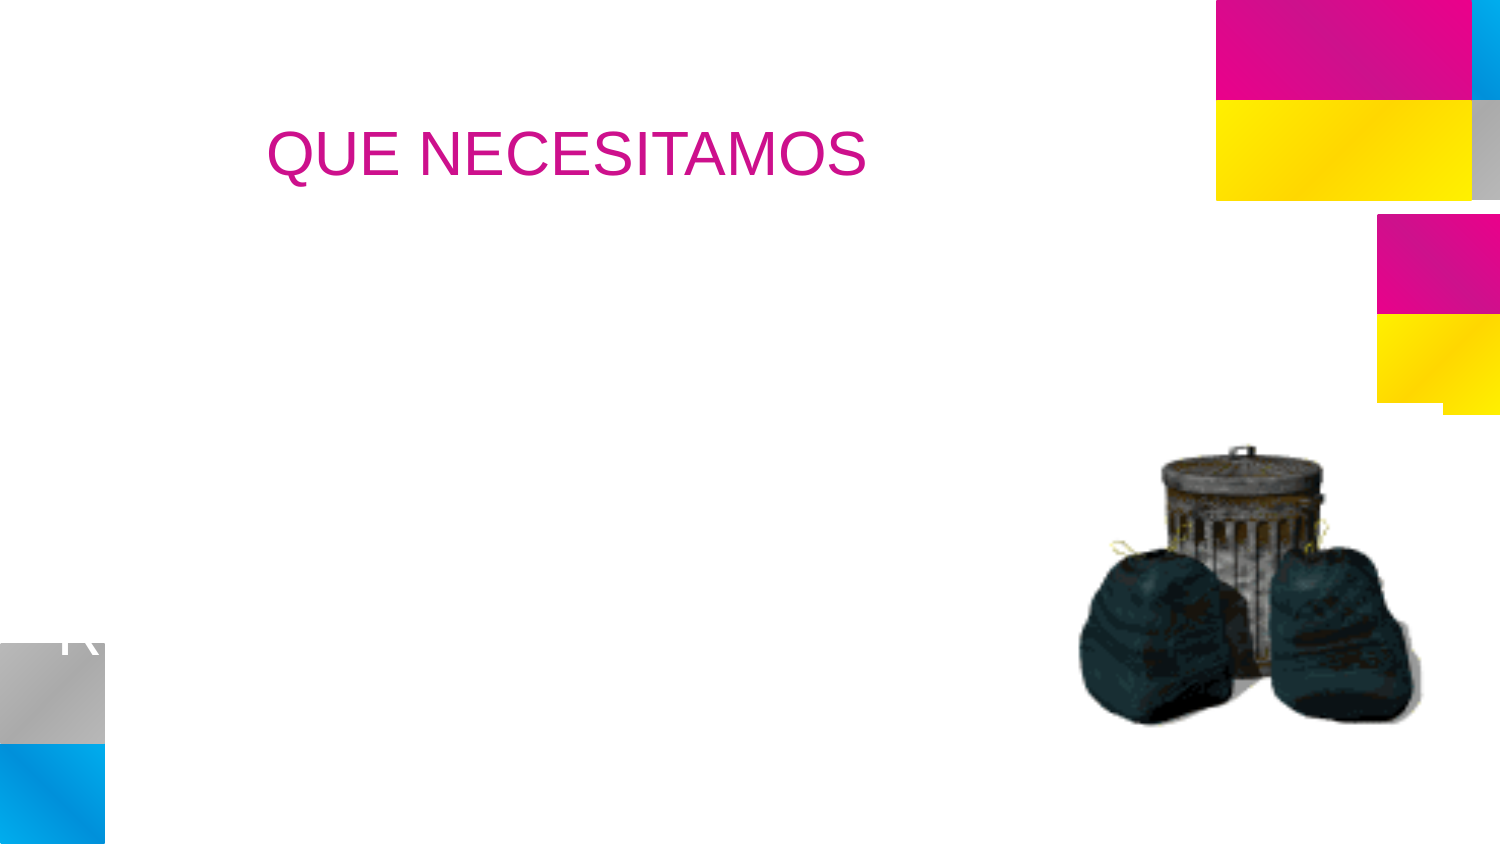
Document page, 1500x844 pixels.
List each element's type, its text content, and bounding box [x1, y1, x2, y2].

picture [1062, 403, 1444, 736]
text_box NECESITAMOS BOLSAS DE BASURA Y CUBOS DE BASURA PARA GUARDAR LOS TAPONES RECOGIDOS EN EL CENTRO [42, 203, 1097, 799]
text_box ¿QUE NECESITAMOS ? [75, 33, 1425, 204]
